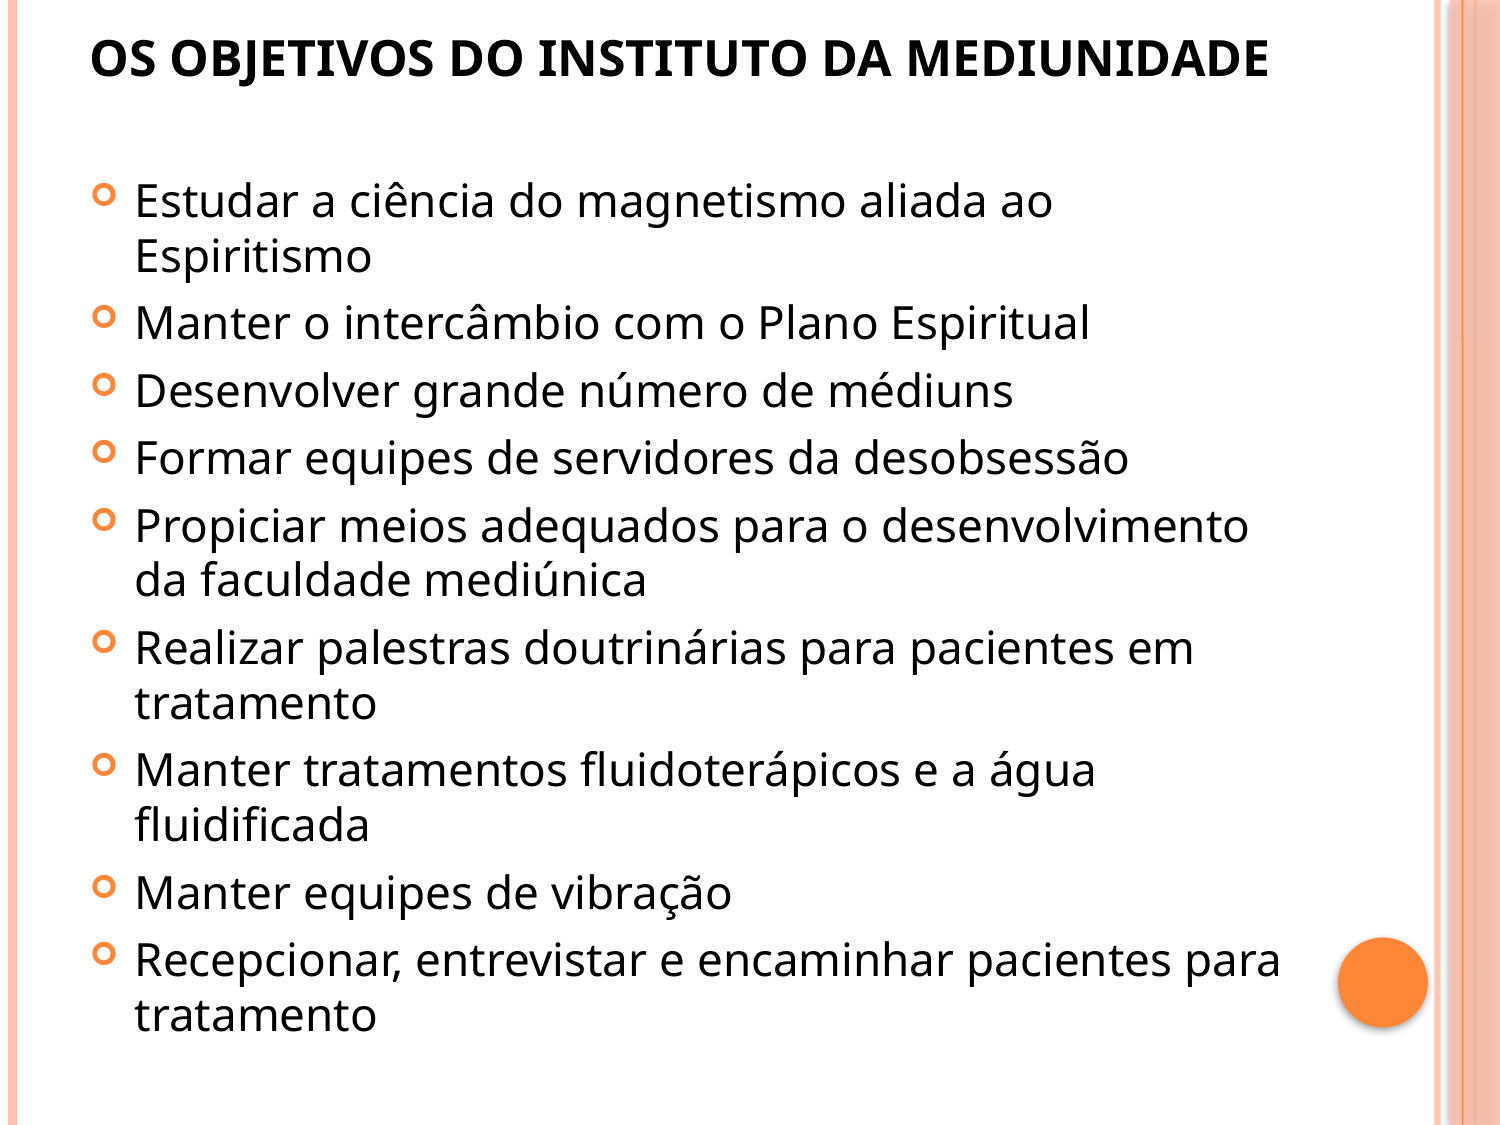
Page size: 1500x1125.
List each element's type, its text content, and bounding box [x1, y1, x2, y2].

list OS OBJETIVOS DO INSTITUTO DA MEDIUNIDADE Estudar a ciência do magnetismo aliada ao Espiritismo Manter o intercâmbio com o Plano Espiritual Desenvolver grande número de médiuns Formar equipes de servidores da desobsessão Propiciar meios adequados para o desenvolvimento da faculdade mediúnica Realizar palestras doutrinárias para pacientes em tratamento Manter tratamentos fluidoterápicos e a água fluidificada Manter equipes de vibração Recepcionar, entrevistar e encaminhar pacientes para tratamento [75, 19, 1300, 1094]
